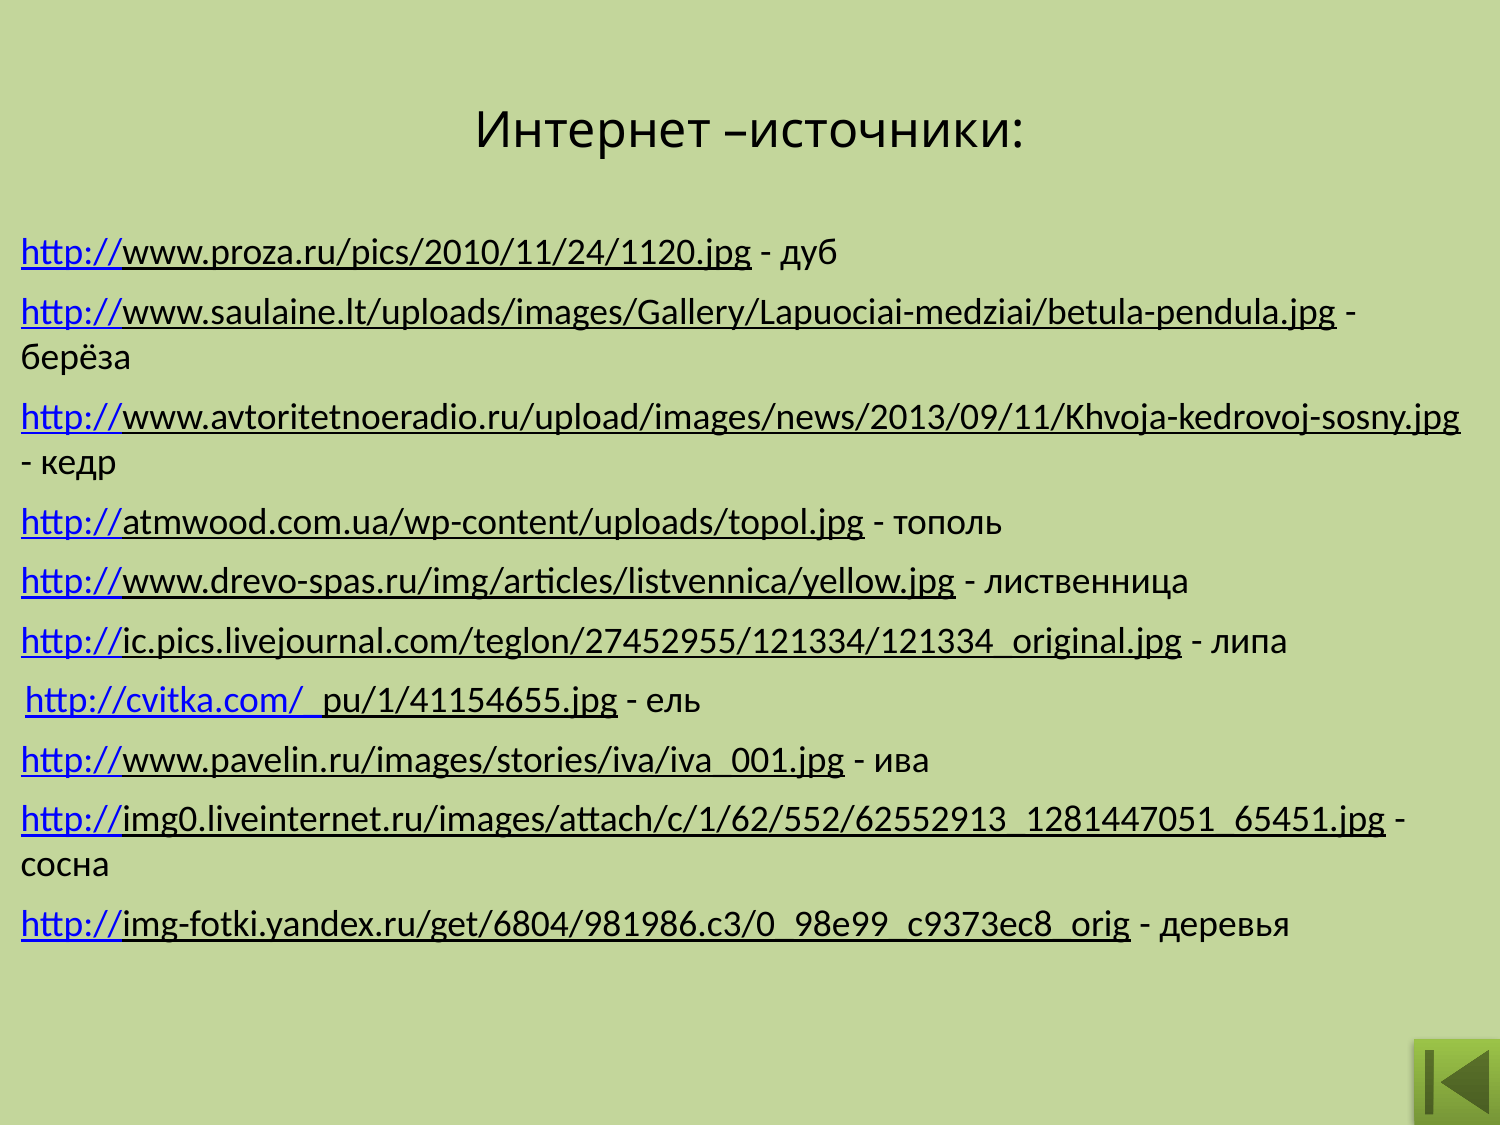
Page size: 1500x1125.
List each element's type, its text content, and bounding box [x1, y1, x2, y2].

text_box http://www.pavelin.ru/images/stories/iva/iva_001.jpg - ива [5, 727, 1465, 786]
text_box http://www.avtoritetnoeradio.ru/upload/images/news/2013/09/11/Khvoja-kedrovoj-sosny.jpg - кедр [5, 384, 1489, 490]
text_box http://cvitka.com/_pu/1/41154655.jpg - ель [10, 667, 716, 727]
text_box Интернет –источники: [459, 89, 1041, 165]
text_box http://img-fotki.yandex.ru/get/6804/981986.c3/0_98e99_c9373ec8_orig - деревья [5, 891, 1444, 952]
text_box http://atmwood.com.ua/wp-content/uploads/topol.jpg - тополь [5, 489, 1468, 549]
text_box http://www.saulaine.lt/uploads/images/Gallery/Lapuociai-medziai/betula-pendula.jpg - берёза [5, 279, 1459, 384]
text_box http://img0.liveinternet.ru/images/attach/c/1/62/552/62552913_1281447051_65451.jpg - сосна [5, 786, 1500, 892]
text_box http://www.proza.ru/pics/2010/11/24/1120.jpg - дуб [5, 219, 1377, 279]
text_box http://www.drevo-spas.ru/img/articles/listvennica/yellow.jpg - лиственница [5, 548, 1452, 609]
title [75, 45, 1425, 233]
text_box [1414, 1039, 1500, 1125]
text_box http://ic.pics.livejournal.com/teglon/27452955/121334/121334_original.jpg - липа [5, 608, 1414, 668]
